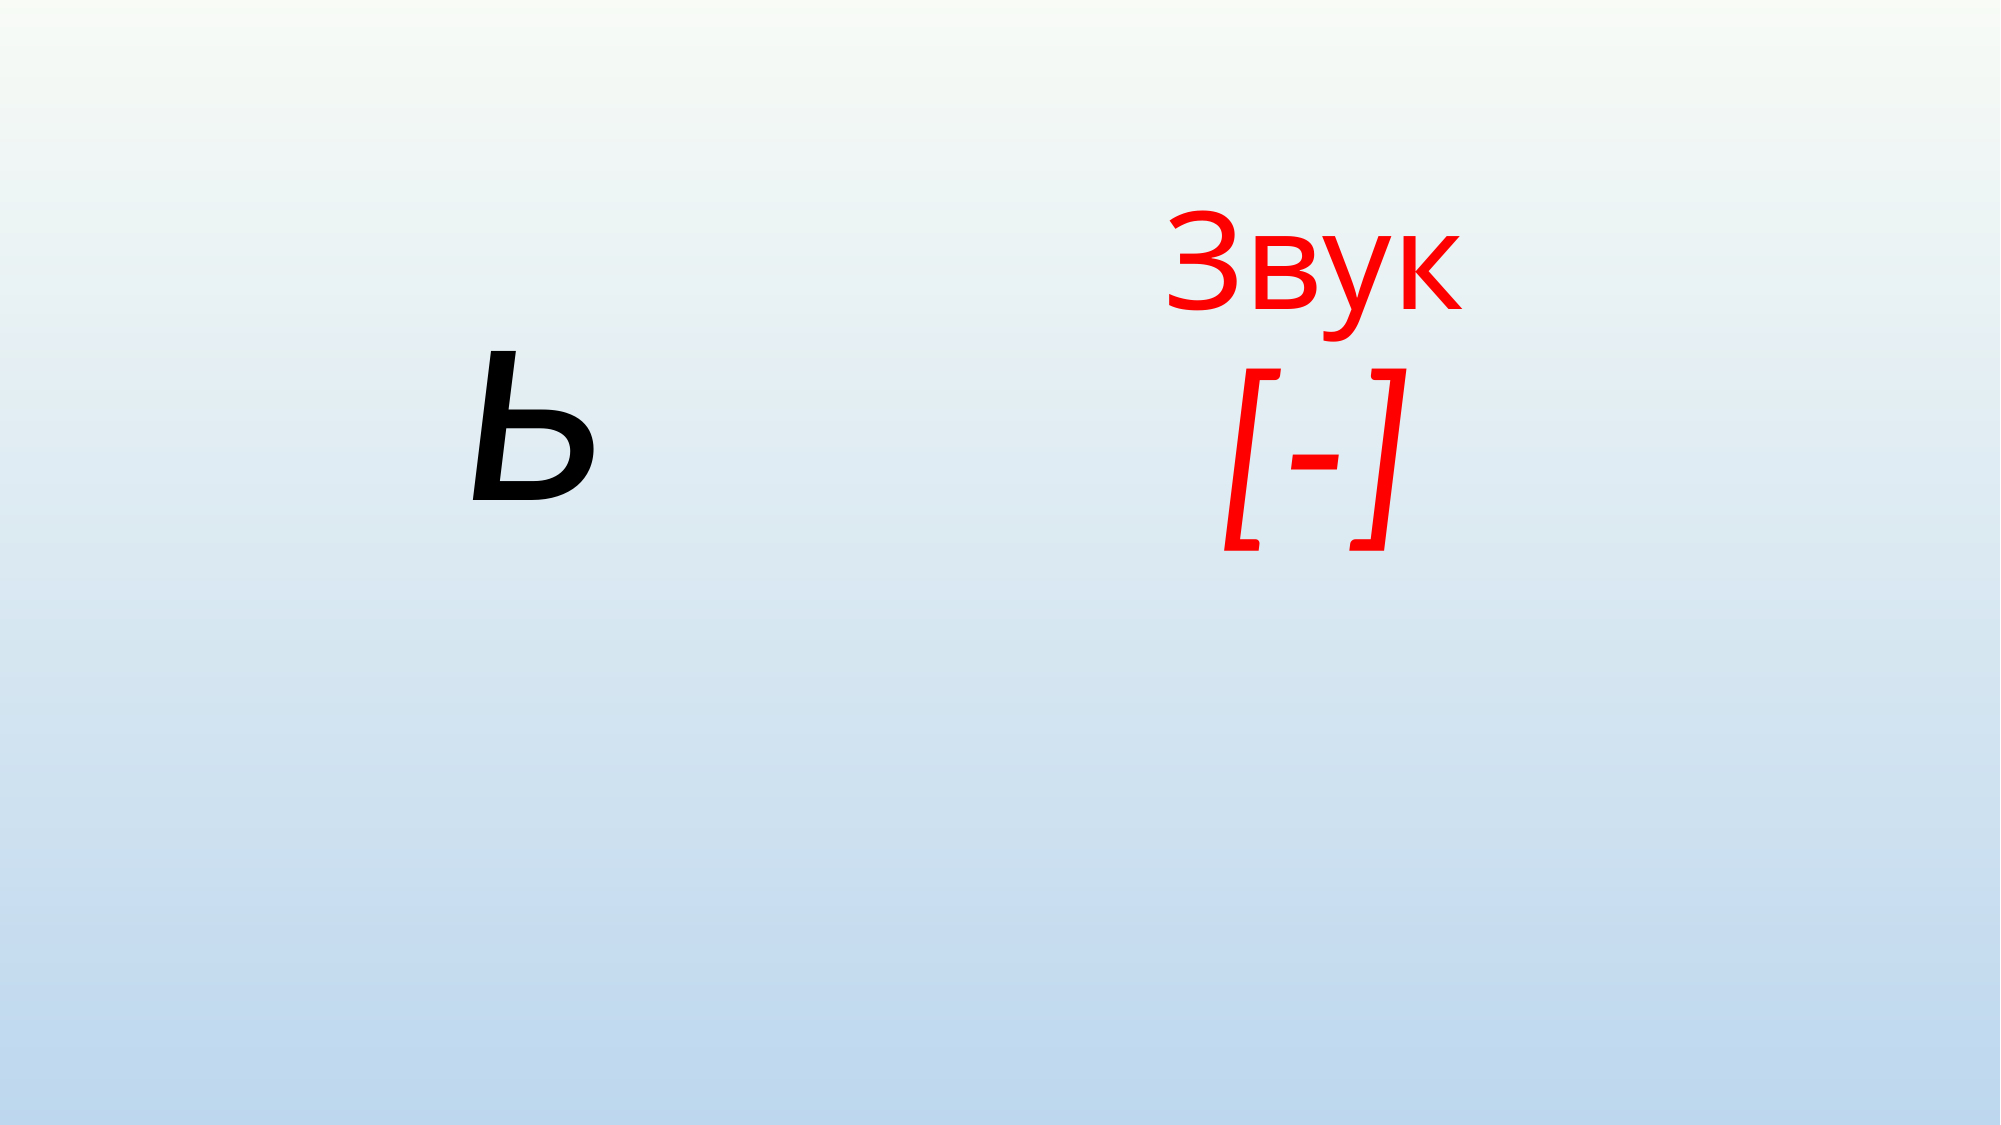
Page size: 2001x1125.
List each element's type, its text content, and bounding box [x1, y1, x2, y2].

title ь [249, 184, 807, 576]
text_box Звук [-] [1036, 184, 1593, 576]
